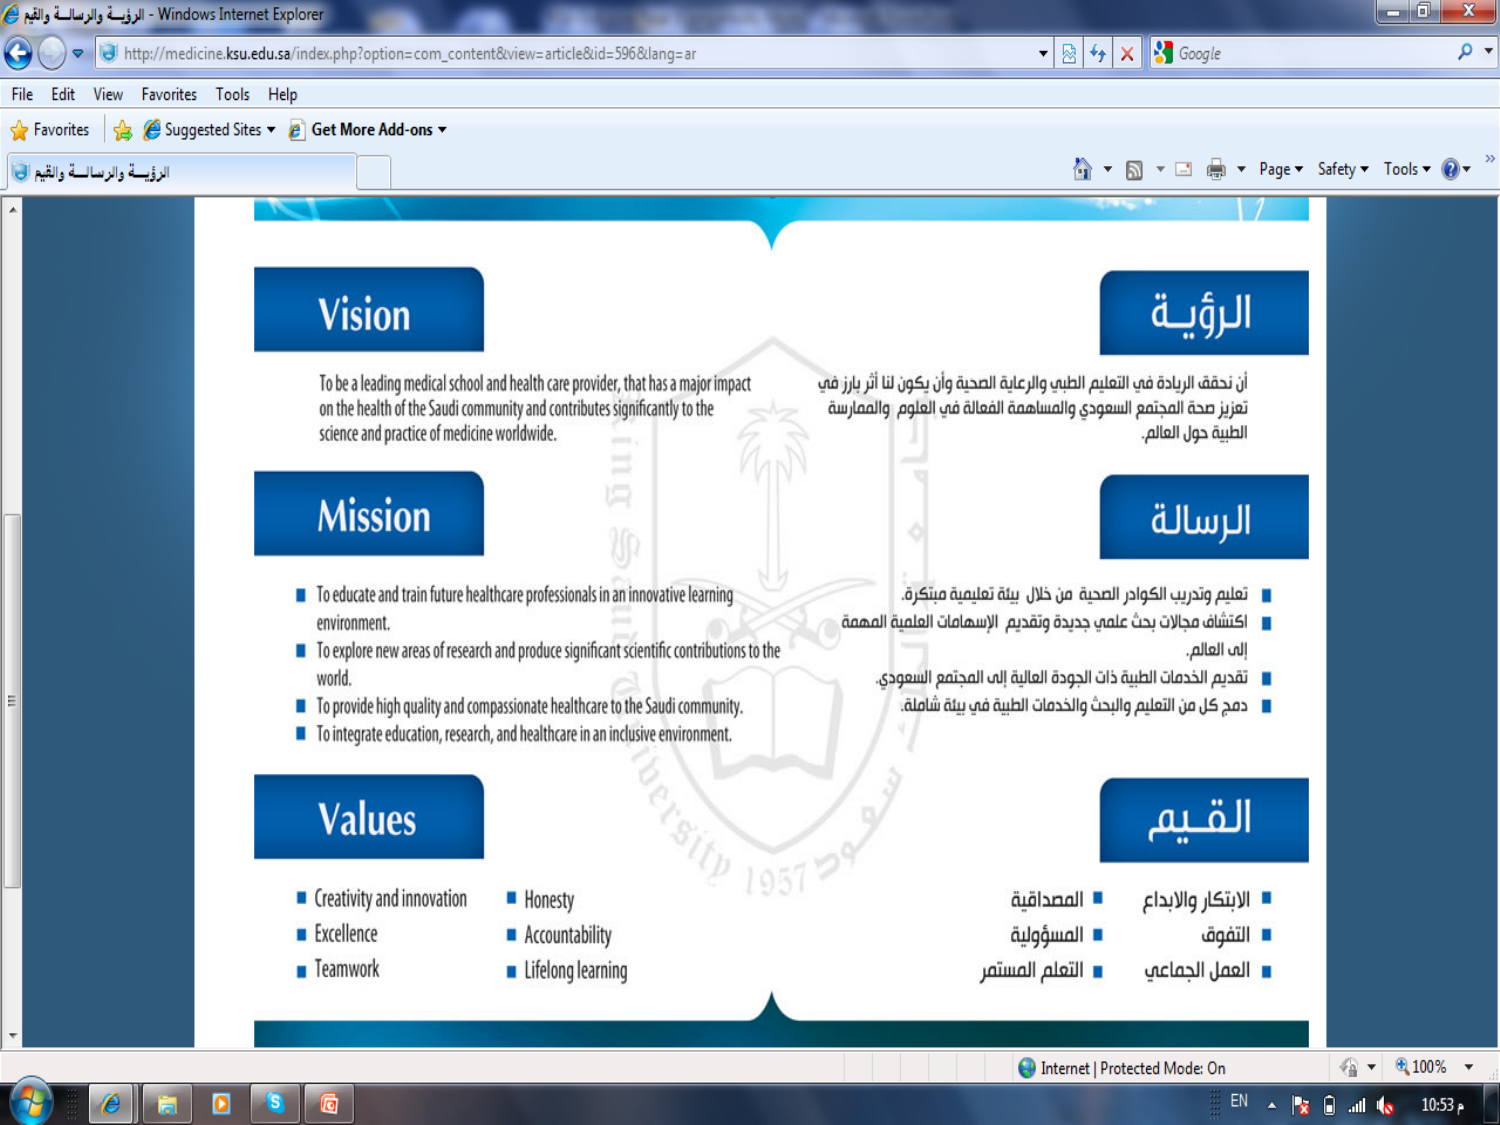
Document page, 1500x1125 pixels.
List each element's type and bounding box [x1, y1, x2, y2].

list [0, 0, 1500, 1125]
